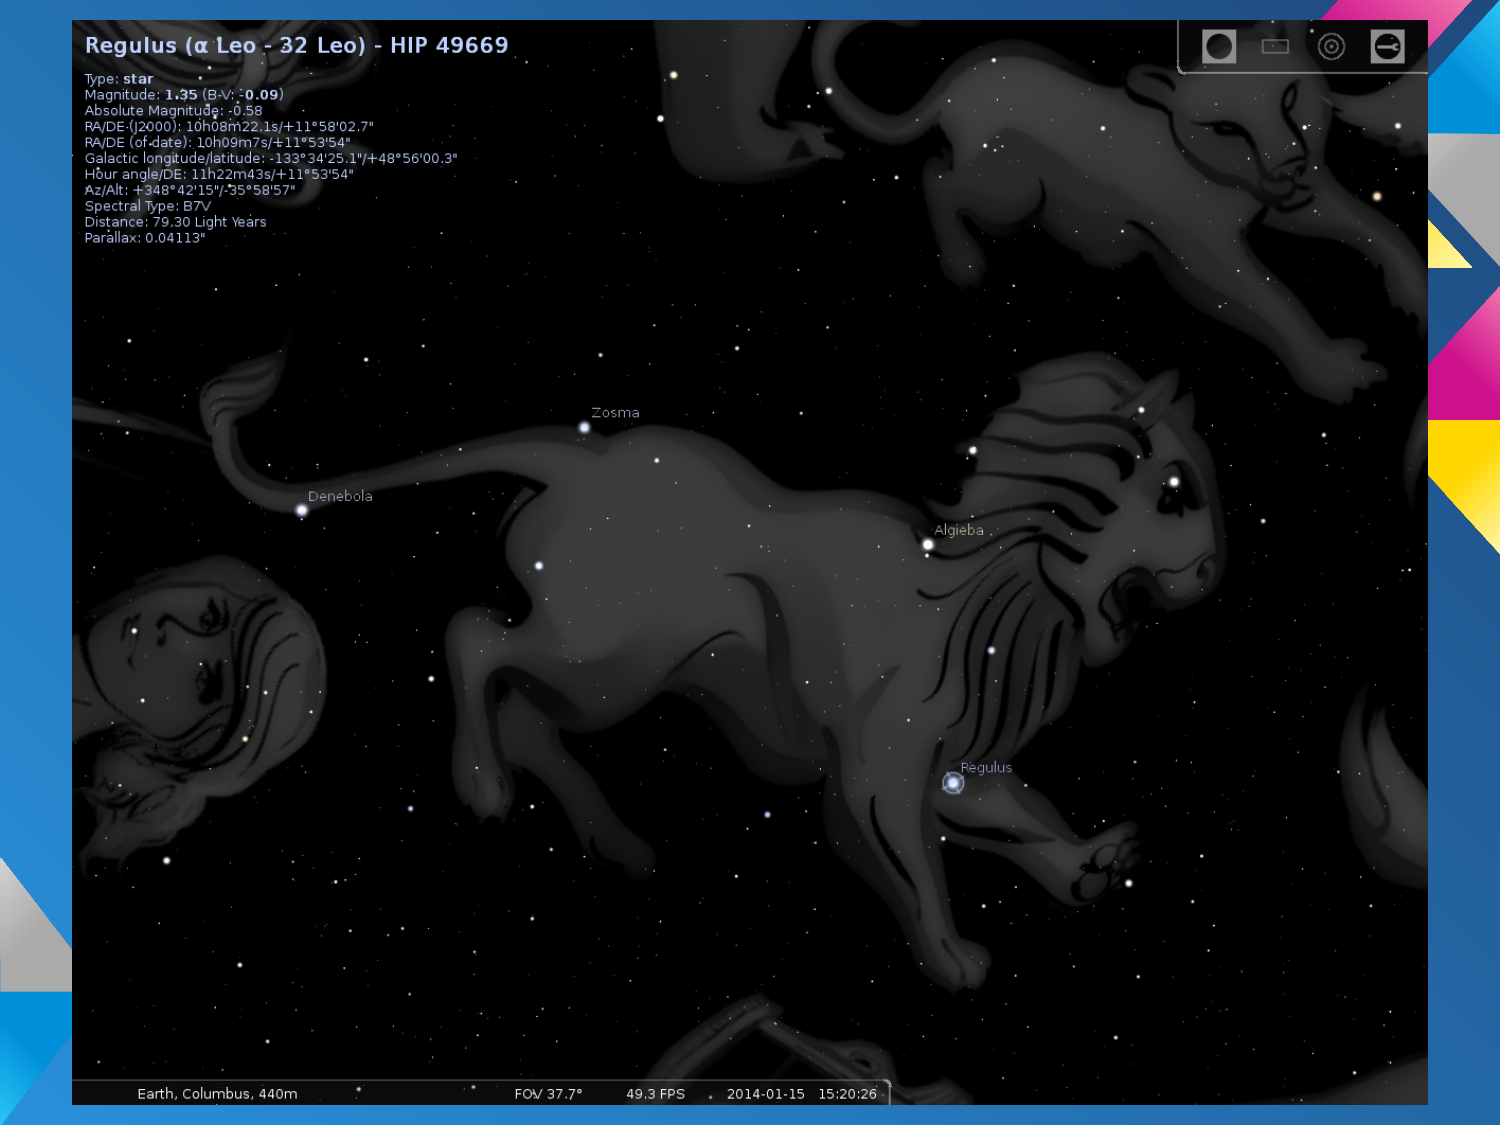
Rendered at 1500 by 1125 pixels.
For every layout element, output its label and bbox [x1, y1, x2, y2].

picture [72, 20, 1428, 1105]
